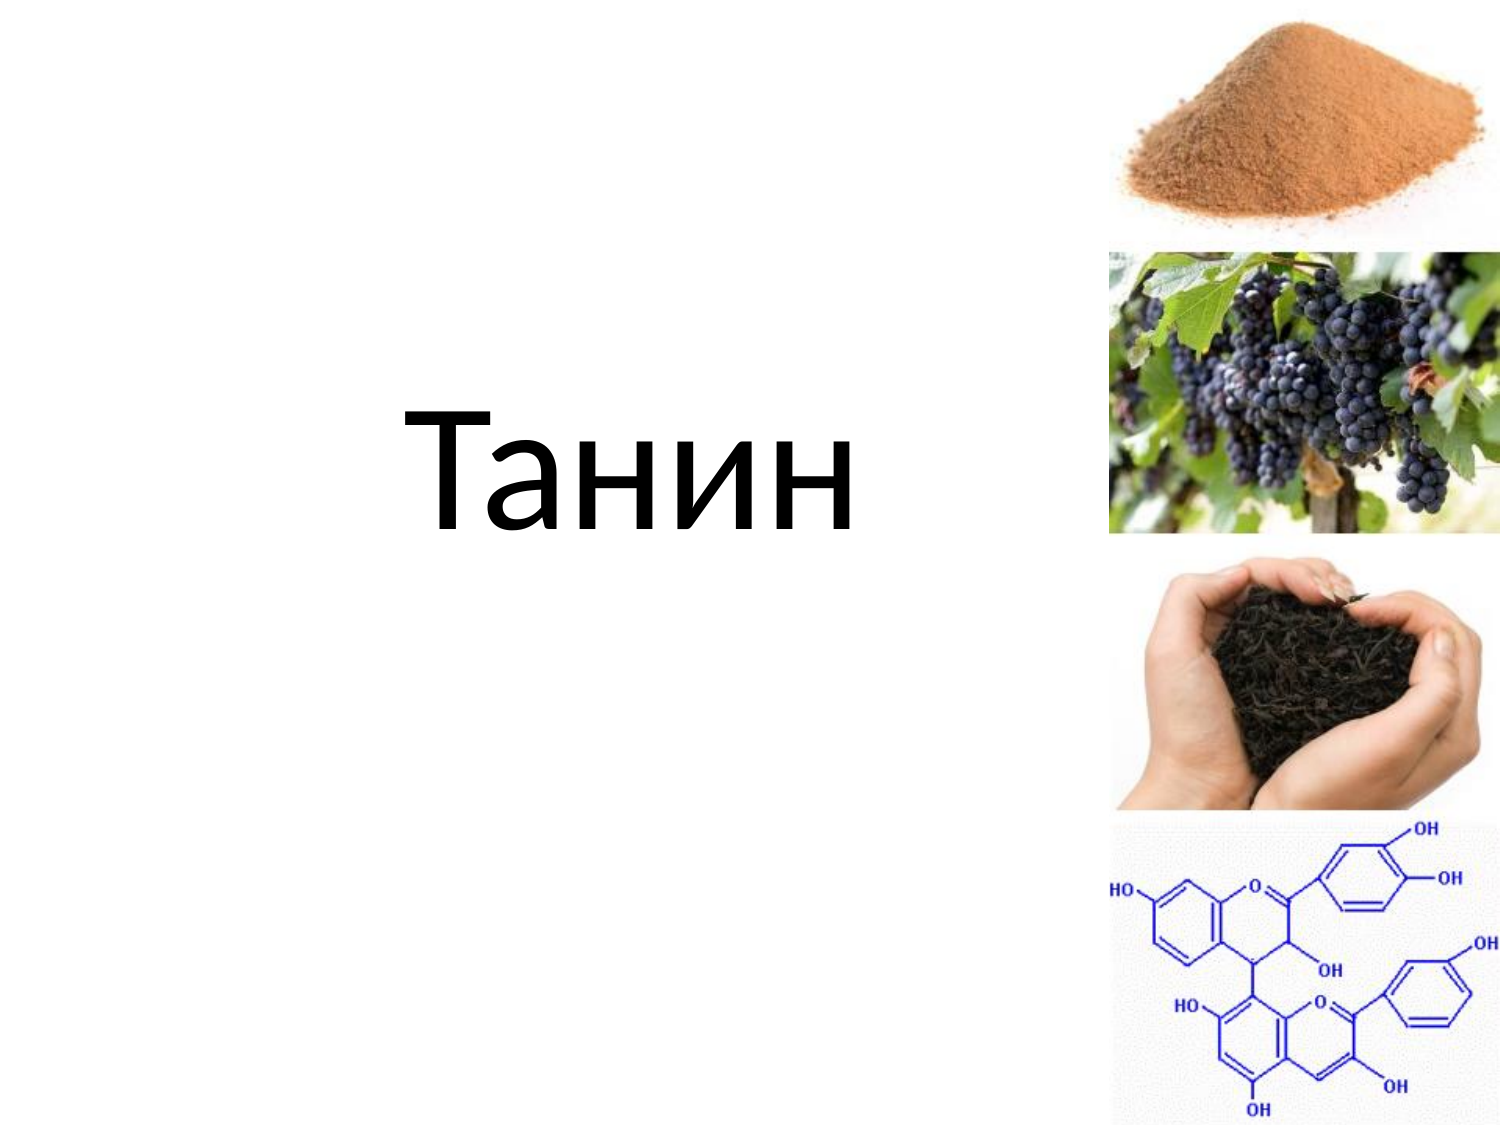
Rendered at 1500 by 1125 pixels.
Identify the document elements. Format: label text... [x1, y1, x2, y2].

title Танин [0, 237, 1104, 675]
picture [1109, 0, 1500, 1125]
